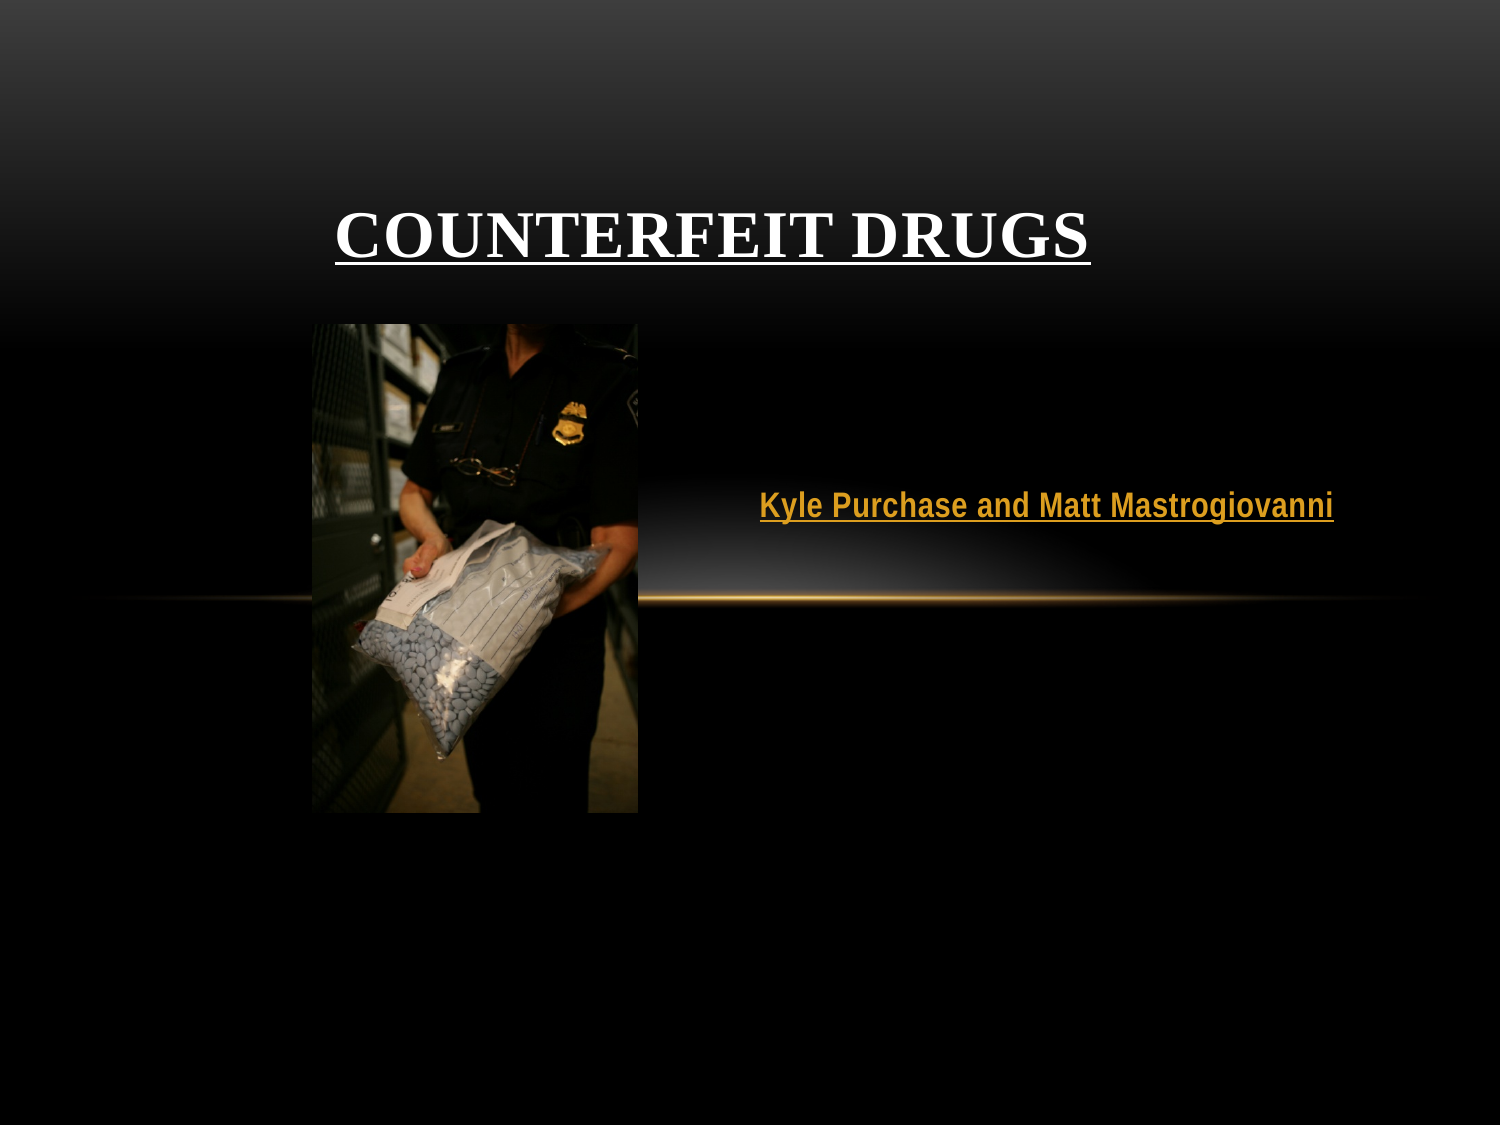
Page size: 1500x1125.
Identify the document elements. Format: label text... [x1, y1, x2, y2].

title Counterfeit Drugs [75, 37, 1350, 279]
subtitle Kyle Purchase and Matt Mastrogiovanni [643, 474, 1454, 550]
picture [0, 0, 1500, 813]
